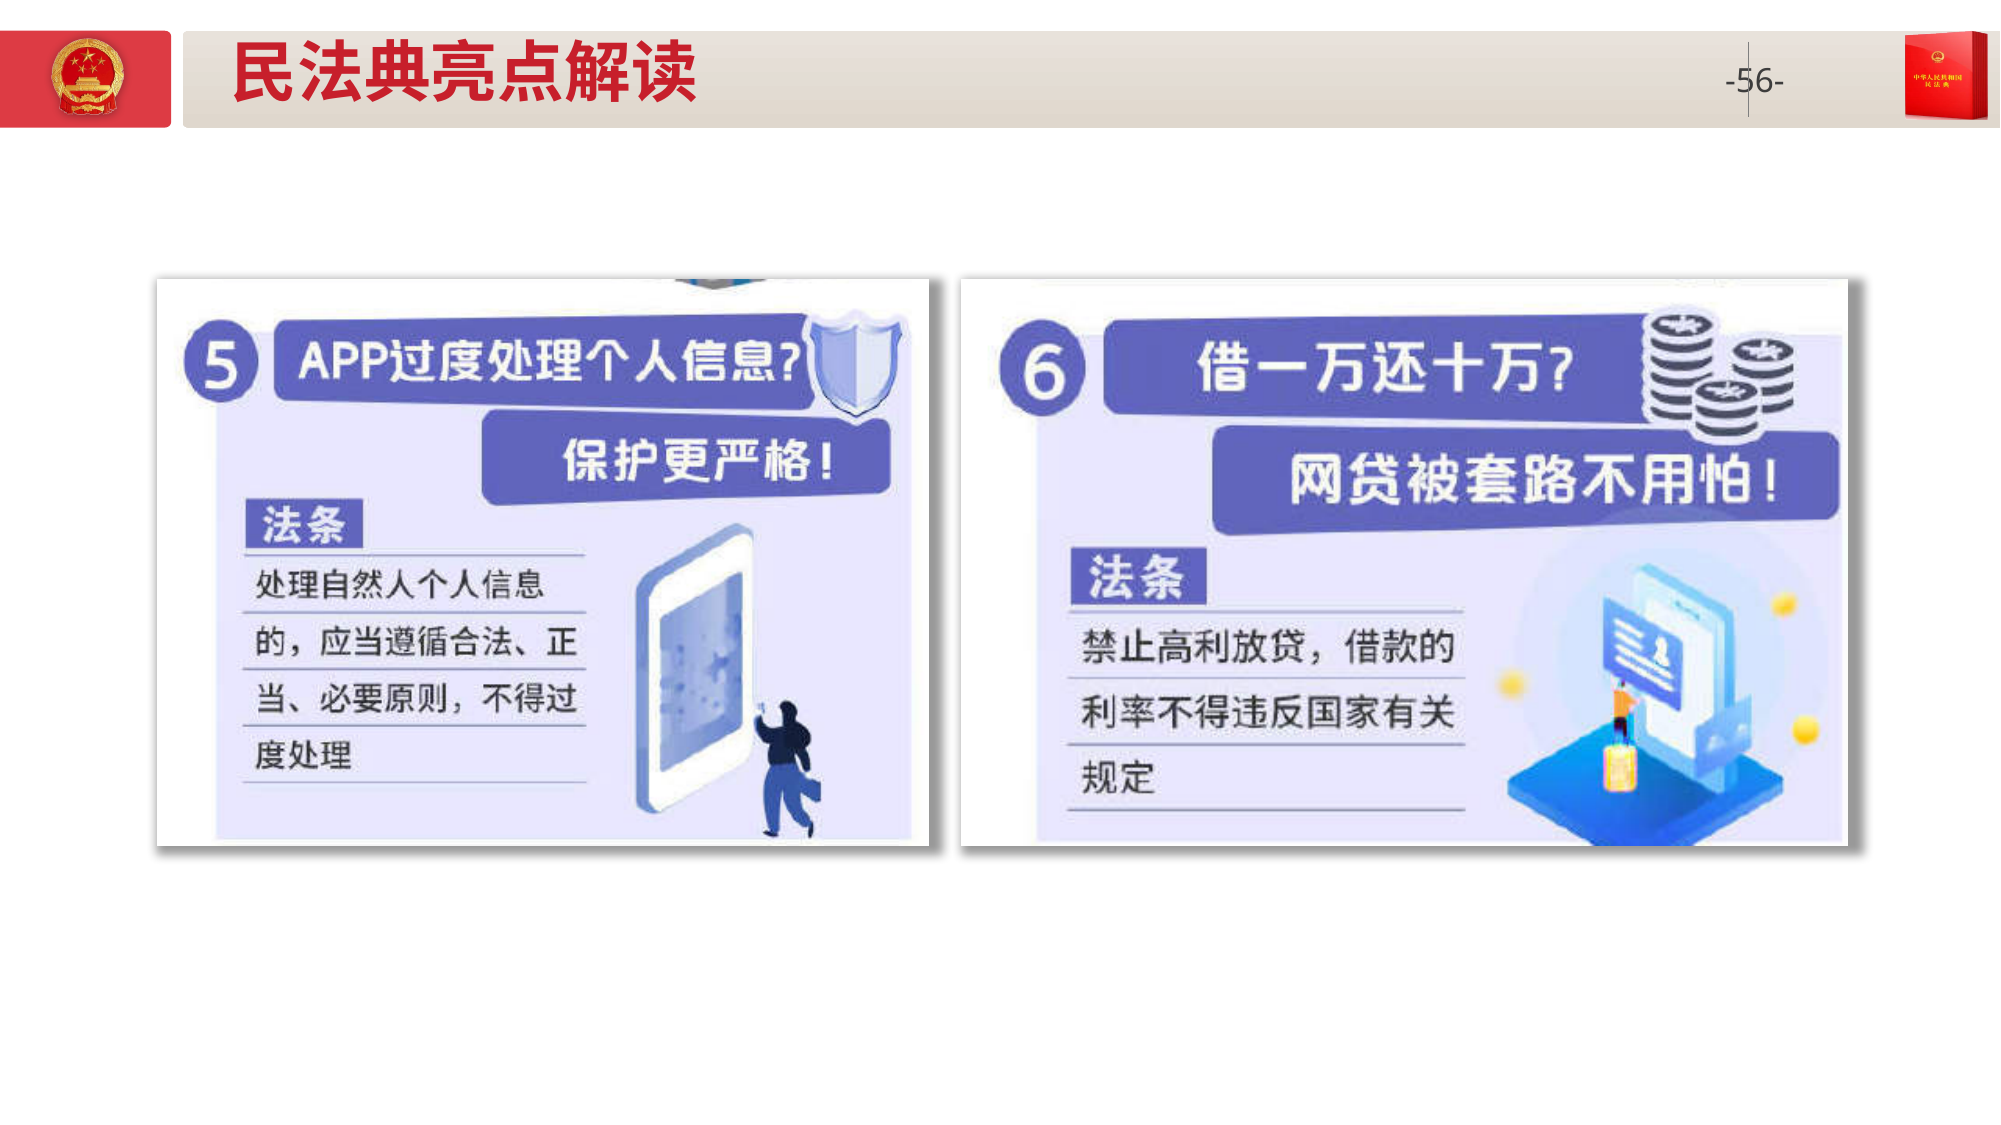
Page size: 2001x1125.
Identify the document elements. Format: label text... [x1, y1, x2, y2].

picture [961, 279, 1848, 846]
picture [44, 38, 127, 117]
picture [157, 279, 929, 846]
title 民法典亮点解读 [215, 36, 1749, 115]
picture [1865, 22, 2001, 120]
